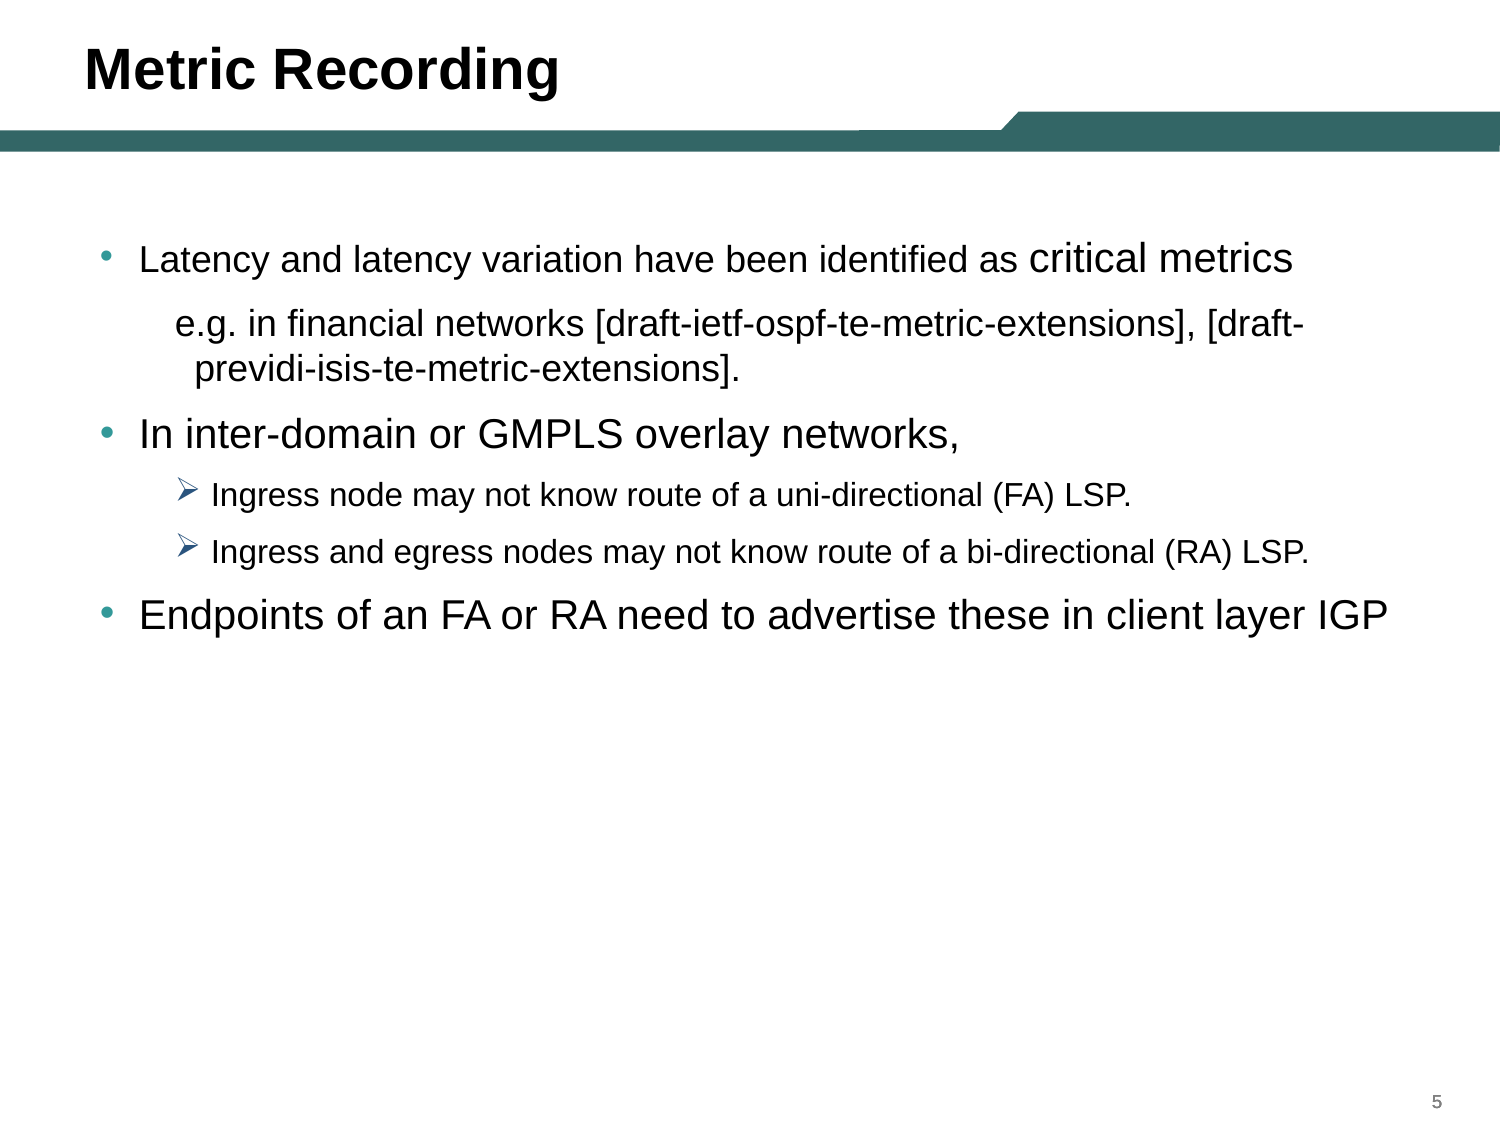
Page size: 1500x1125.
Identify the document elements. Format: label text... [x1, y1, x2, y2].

list Latency and latency variation have been identified as critical metrics e.g. in financial networks [draft-ietf-ospf-te-metric-extensions], [draft-previdi-isis-te-metric-extensions]. In inter-domain or GMPLS overlay networks, Ingress node may not know route of a uni-directional (FA) LSP. Ingress and egress nodes may not know route of a bi-directional (RA) LSP. Endpoints of an FA or RA need to advertise these in client layer IGP [86, 218, 1412, 962]
title Metric Recording [71, 0, 1409, 109]
